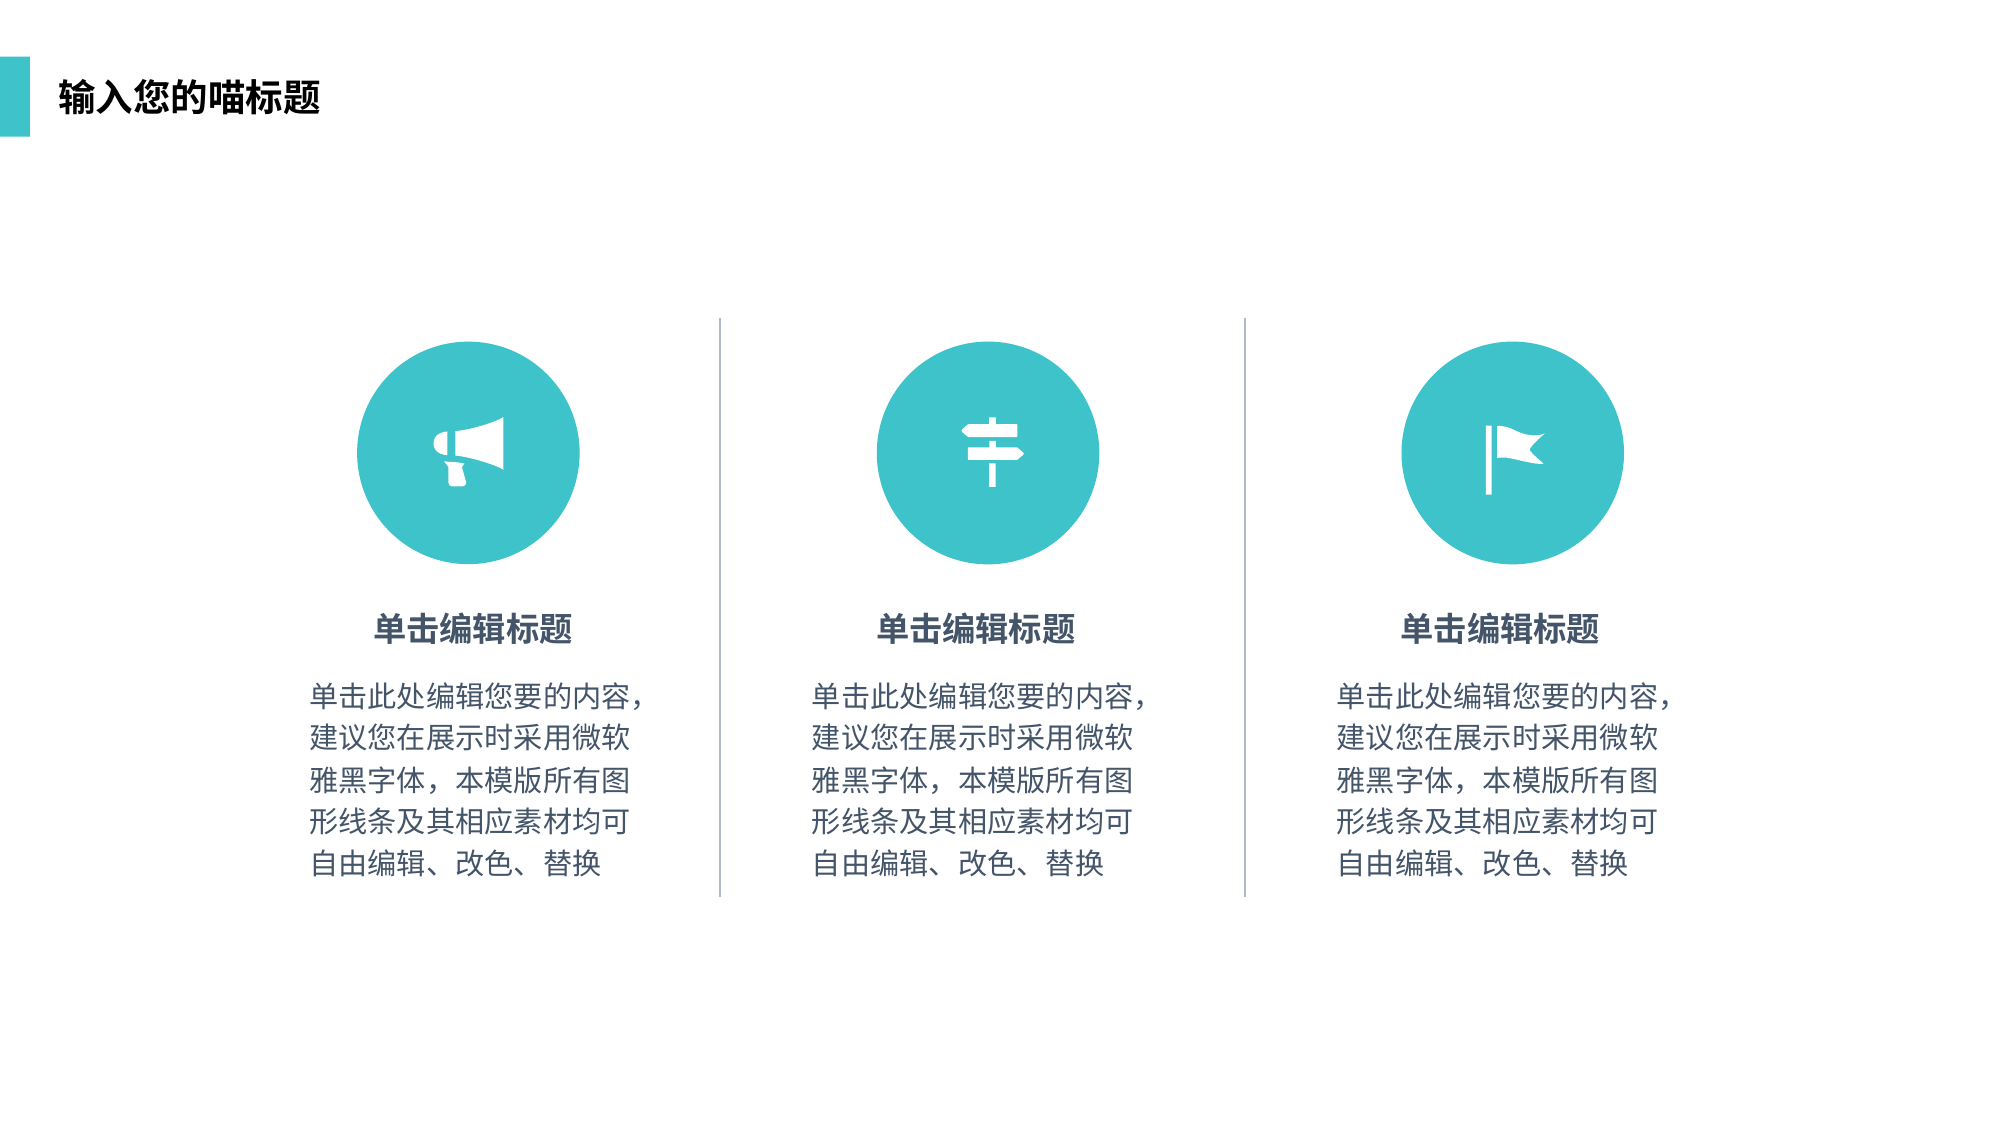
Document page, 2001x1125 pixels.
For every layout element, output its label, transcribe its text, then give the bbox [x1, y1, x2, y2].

text_box [875, 340, 1101, 566]
text_box 单击此处编辑您要的内容，建议您在展示时采用微软雅黑字体，本模版所有图形线条及其相应素材均可自由编辑、改色、替换 [1336, 670, 1678, 881]
text_box [0, 56, 31, 138]
text_box 单击编辑标题 [1400, 608, 1614, 649]
text_box 单击编辑标题 [373, 608, 586, 649]
text_box 单击此处编辑您要的内容，建议您在展示时采用微软雅黑字体，本模版所有图形线条及其相应素材均可自由编辑、改色、替换 [309, 670, 650, 881]
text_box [1485, 425, 1545, 495]
text_box [356, 340, 581, 566]
text_box [1400, 340, 1626, 566]
text_box 单击编辑标题 [876, 608, 1089, 649]
text_box 单击此处编辑您要的内容，建议您在展示时采用微软雅黑字体，本模版所有图形线条及其相应素材均可自由编辑、改色、替换 [811, 670, 1153, 881]
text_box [433, 417, 504, 487]
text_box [961, 417, 1024, 487]
text_box 输入您的喵标题 [43, 66, 389, 127]
